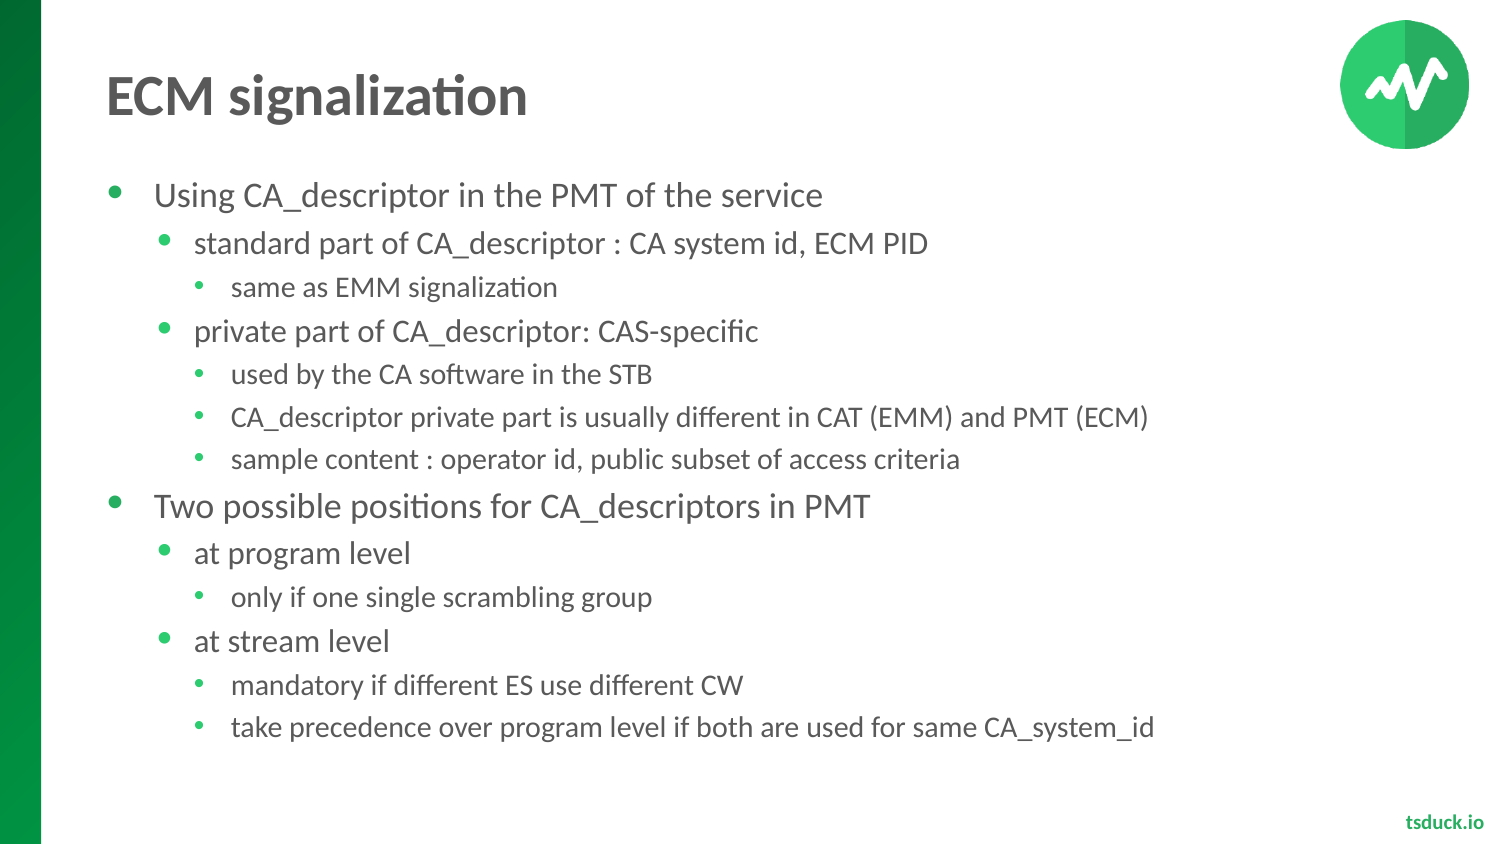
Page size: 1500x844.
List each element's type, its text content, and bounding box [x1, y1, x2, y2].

list Using CA_descriptor in the PMT of the service standard part of CA_descriptor : CA system id, ECM PID same as EMM signalization private part of CA_descriptor: CAS-specific used by the CA software in the STB CA_descriptor private part is usually different in CAT (EMM) and PMT (ECM) sample content : operator id, public subset of access criteria Two possible positions for CA_descriptors in PMT at program level only if one single scrambling group at stream level mandatory if different ES use different CW take precedence over program level if both are used for same CA_system_id [91, 164, 1454, 759]
title ECM signalization [91, 38, 1333, 146]
picture [1340, 20, 1469, 149]
